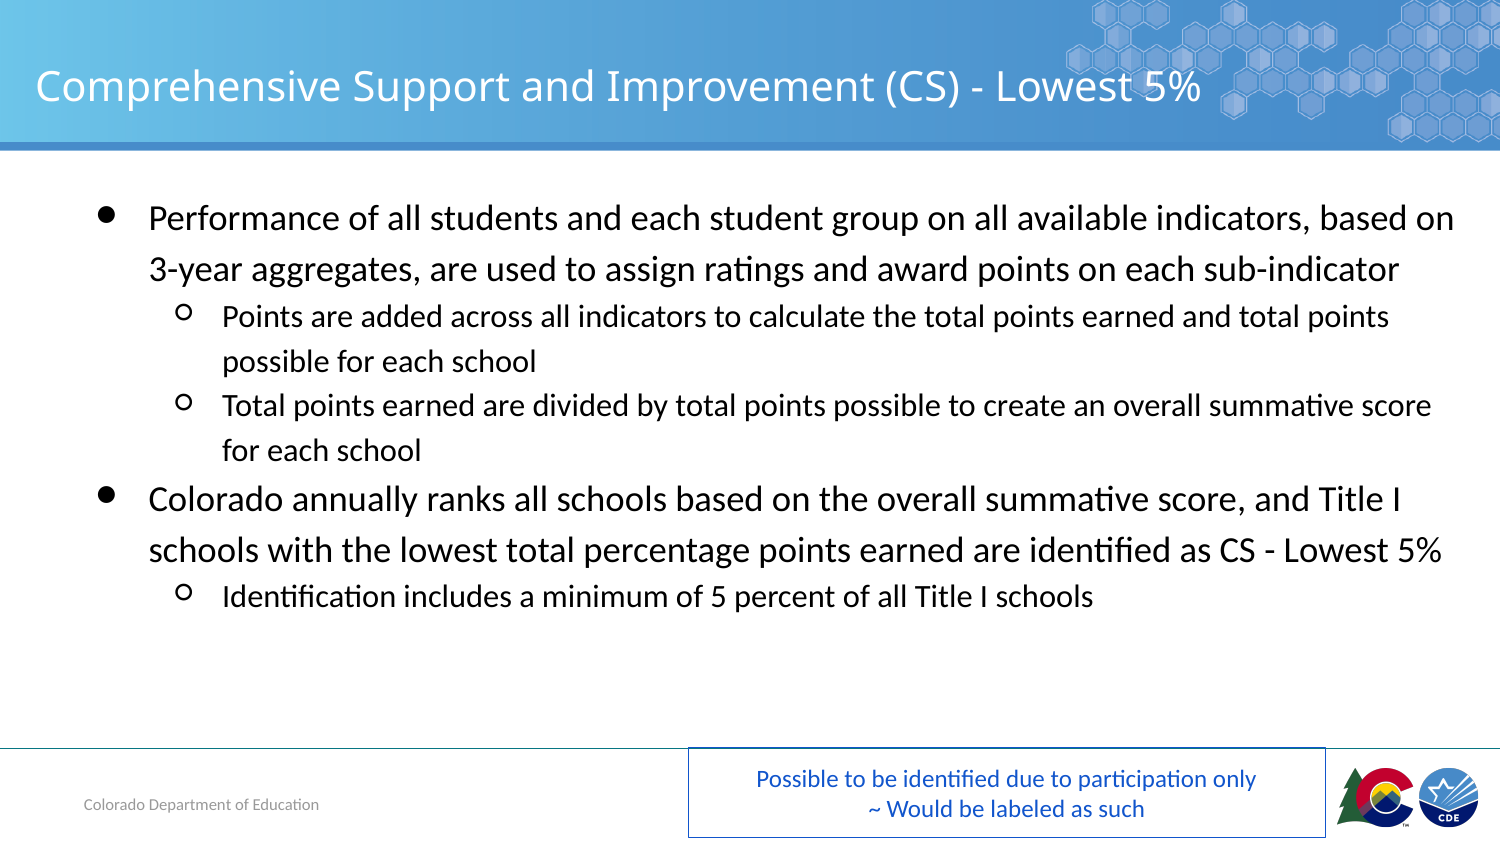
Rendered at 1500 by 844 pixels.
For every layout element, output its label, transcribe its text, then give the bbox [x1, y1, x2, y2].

title Comprehensive Support and Improvement (CS) - Lowest 5% [34, 37, 1433, 132]
list Performance of all students and each student group on all available indicators, based on 3-year aggregates, are used to assign ratings and award points on each sub-indicator Points are added across all indicators to calculate the total points earned and total points possible for each school Total points earned are divided by total points possible to create an overall summative score for each school Colorado annually ranks all schools based on the overall summative score, and Title I schools with the lowest total percentage points earned are identified as CS - Lowest 5% Identification includes a minimum of 5 percent of all Title I schools [75, 187, 1473, 712]
text_box Possible to be identified due to participation only ~ Would be labeled as such [688, 747, 1326, 838]
picture [1336, 767, 1479, 828]
picture [0, 0, 1500, 151]
